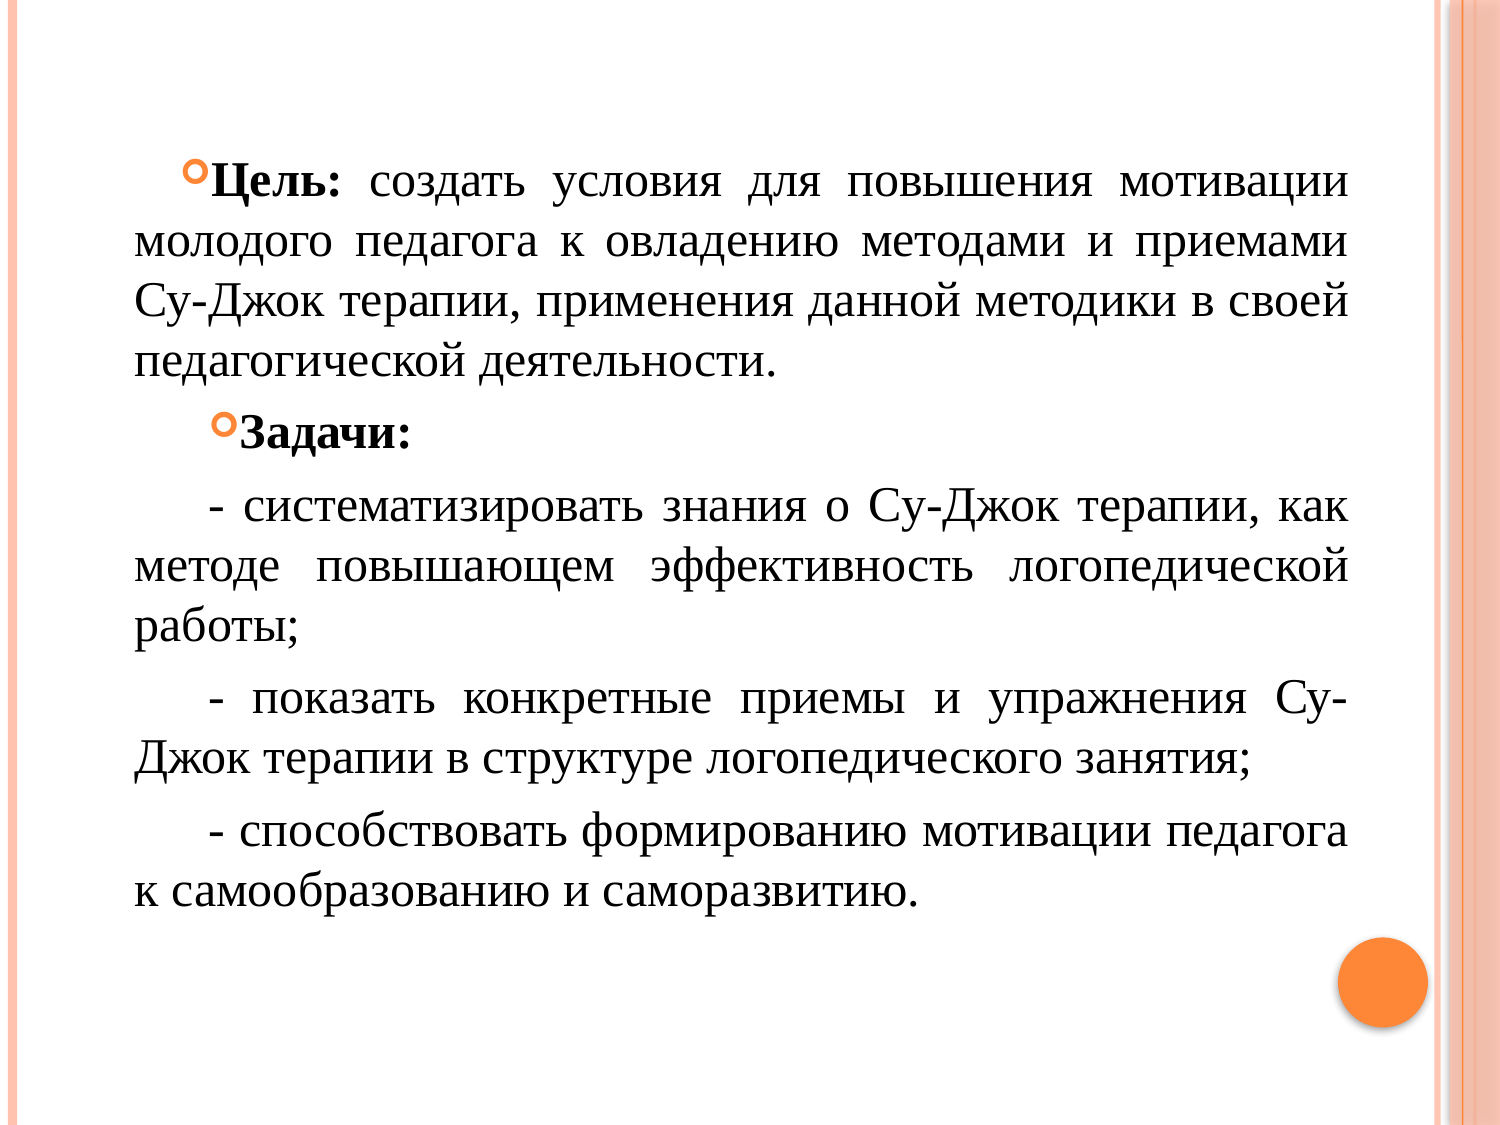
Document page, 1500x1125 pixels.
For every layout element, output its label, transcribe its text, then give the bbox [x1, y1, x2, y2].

list Цель: создать условия для повышения мотивации молодого педагога к овладению методами и приемами Су-Джок терапии, применения данной методики в своей педагогической деятельности. Задачи: - систематизировать знания о Су-Джок терапии, как методе повышающем эффективность логопедической работы; - показать конкретные приемы и упражнения Су-Джок терапии в структуре логопедического занятия; - способствовать формированию мотивации педагога к самообразованию и саморазвитию. [75, 66, 1365, 1025]
